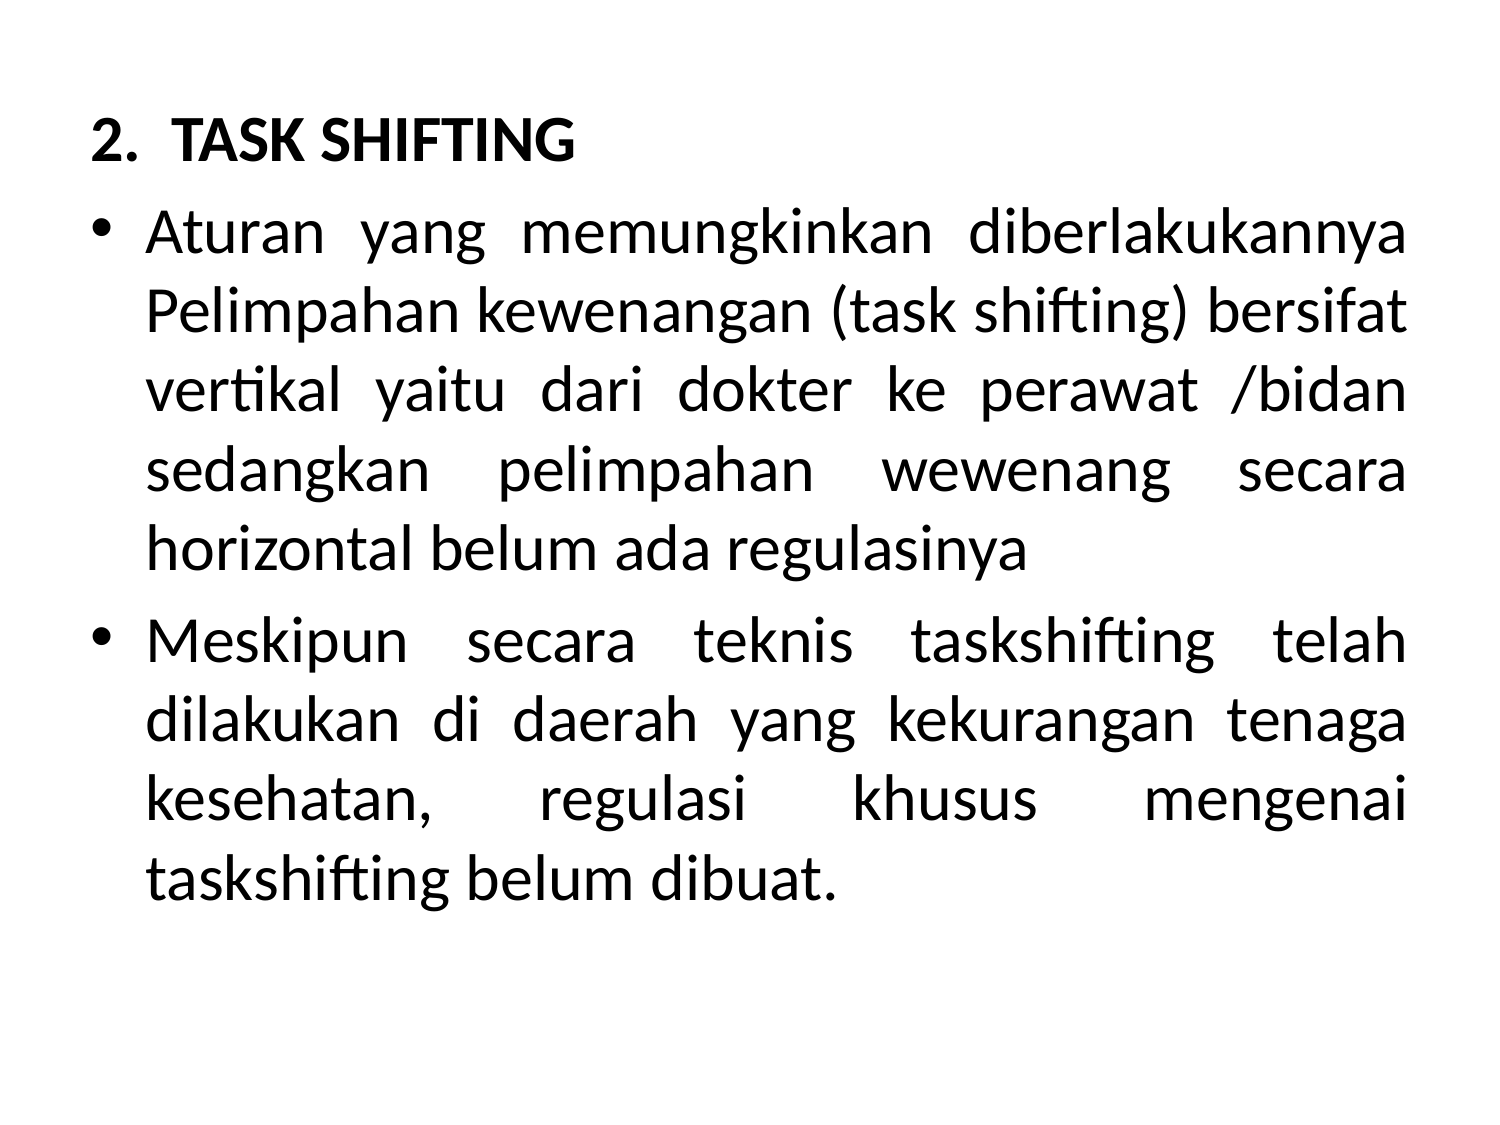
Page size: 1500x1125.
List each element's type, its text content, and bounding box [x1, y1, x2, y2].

list 2. TASK SHIFTING Aturan yang memungkinkan diberlakukannya Pelimpahan kewenangan (task shifting) bersifat vertikal yaitu dari dokter ke perawat /bidan sedangkan pelimpahan wewenang secara horizontal belum ada regulasinya Meskipun secara teknis taskshifting telah dilakukan di daerah yang kekurangan tenaga kesehatan, regulasi khusus mengenai taskshifting belum dibuat. [75, 87, 1425, 1005]
